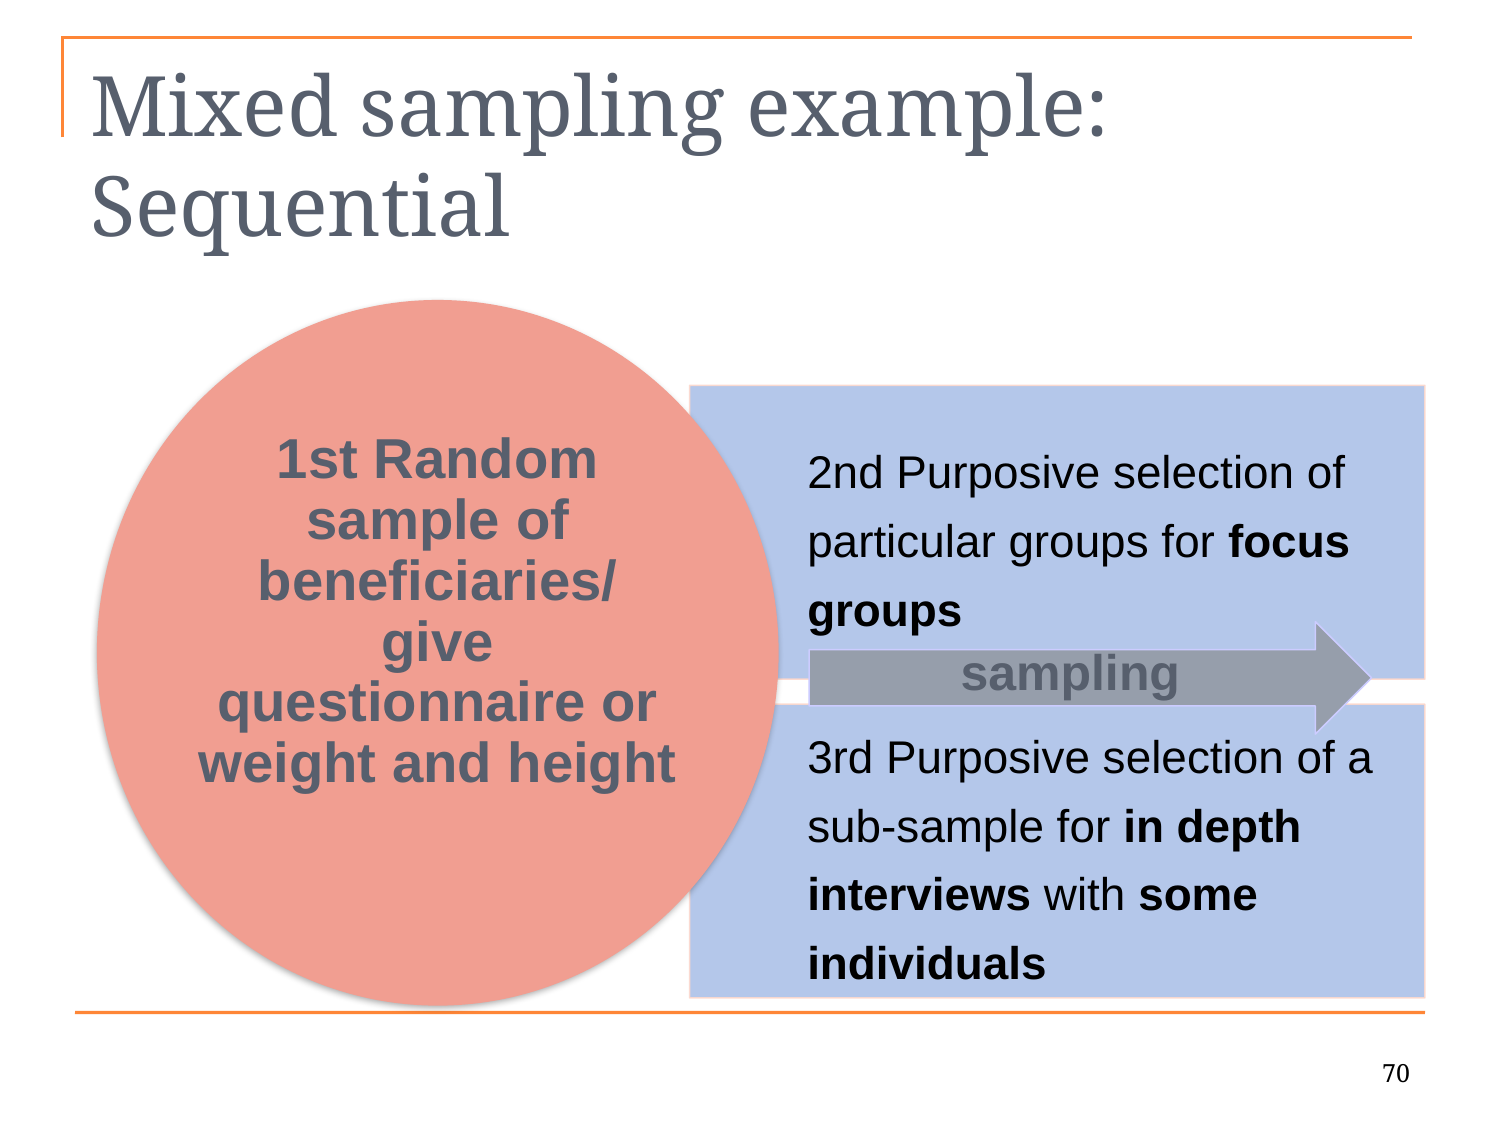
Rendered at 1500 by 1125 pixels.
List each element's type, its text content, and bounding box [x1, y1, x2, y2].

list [74, 299, 1426, 1006]
slide_number 70 [1074, 1023, 1426, 1100]
title Mixed sampling example: Sequential [75, 45, 1425, 233]
